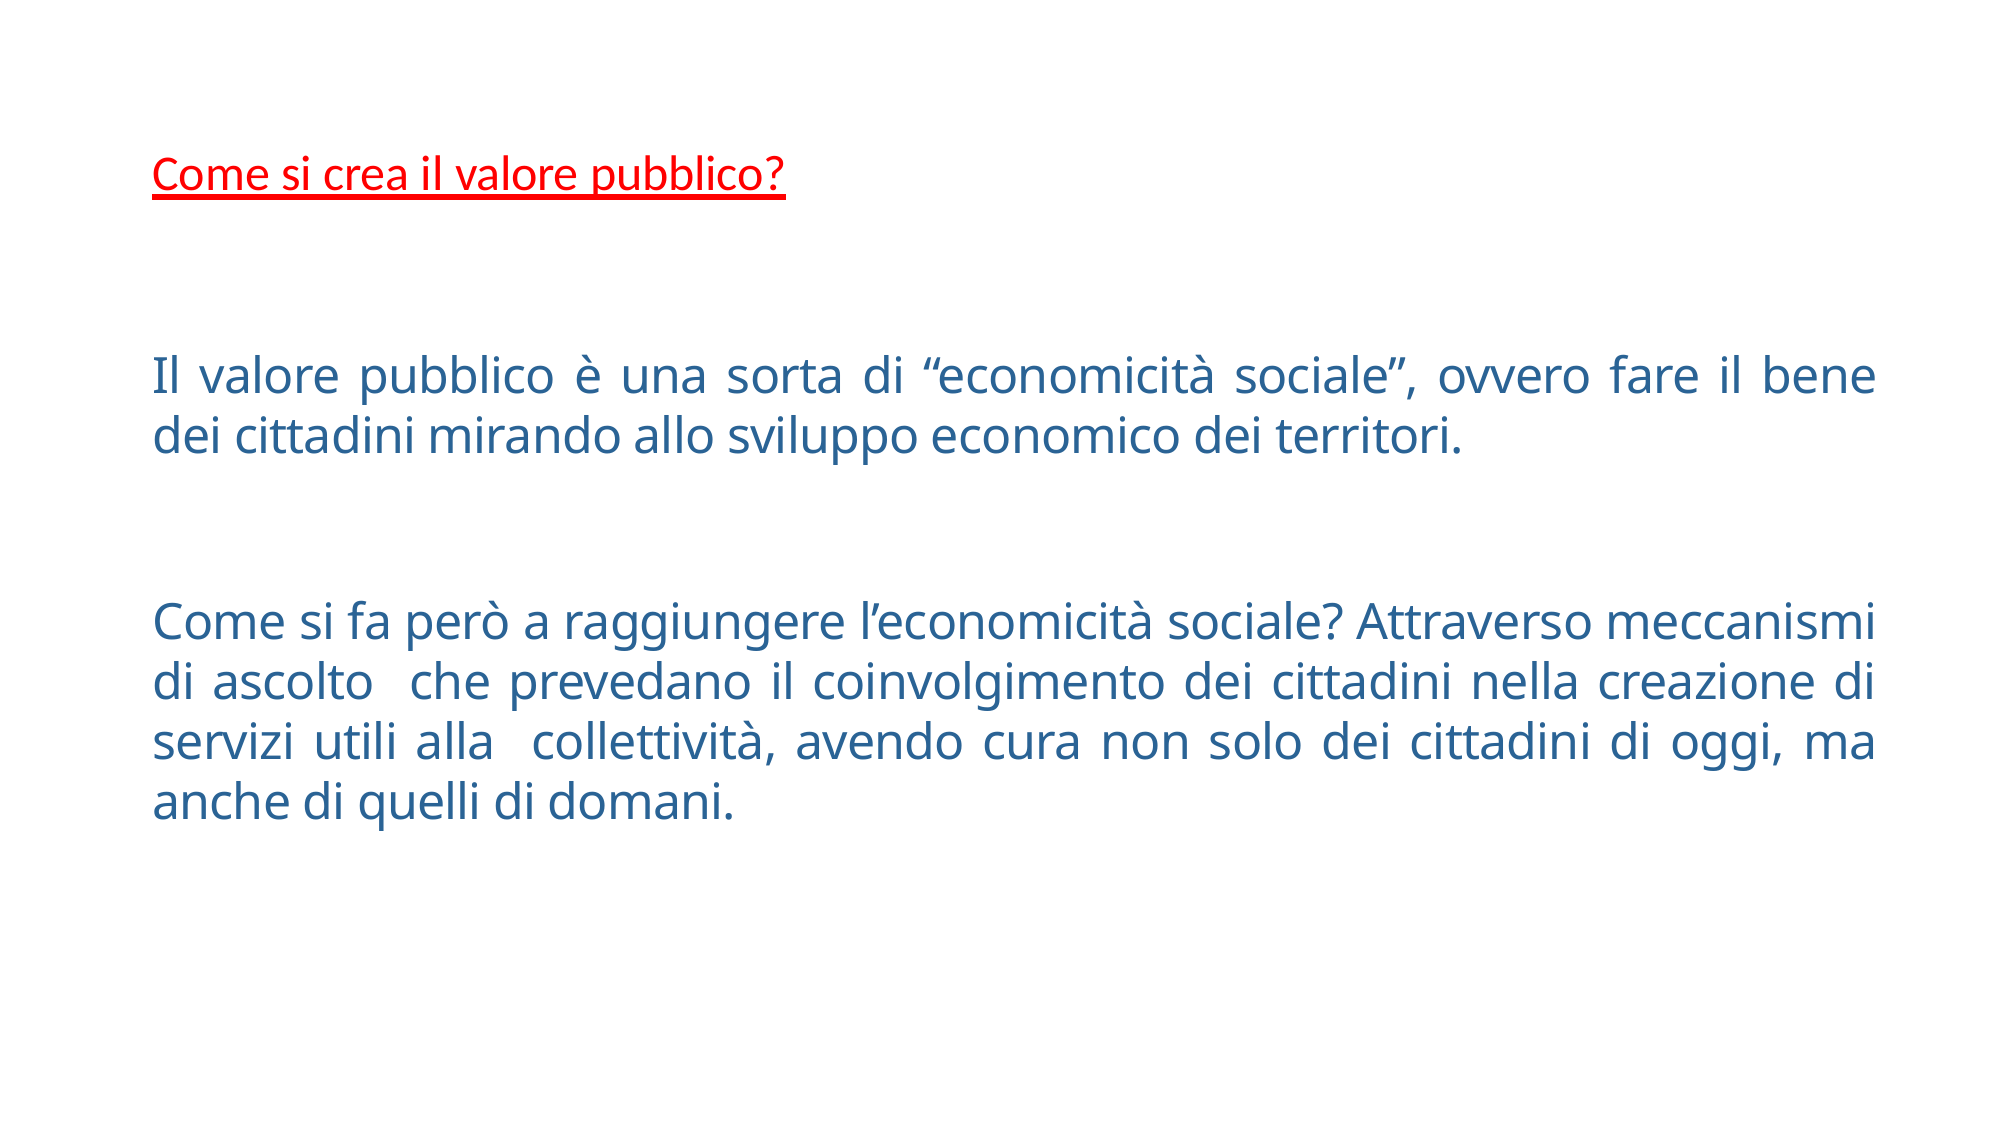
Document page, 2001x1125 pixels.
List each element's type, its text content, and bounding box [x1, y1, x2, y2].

text_box Il valore pubblico è una sorta di “economicità sociale”, ovvero fare il bene dei cittadini mirando allo sviluppo economico dei territori. Come si fa però a raggiungere l’economicità sociale? Attraverso meccanismi di ascolto che prevedano il coinvolgimento dei cittadini nella creazione di servizi utili alla collettività, avendo cura non solo dei cittadini di oggi, ma anche di quelli di domani. [150, 341, 1877, 830]
title Come si crea il valore pubblico? [150, 138, 880, 329]
